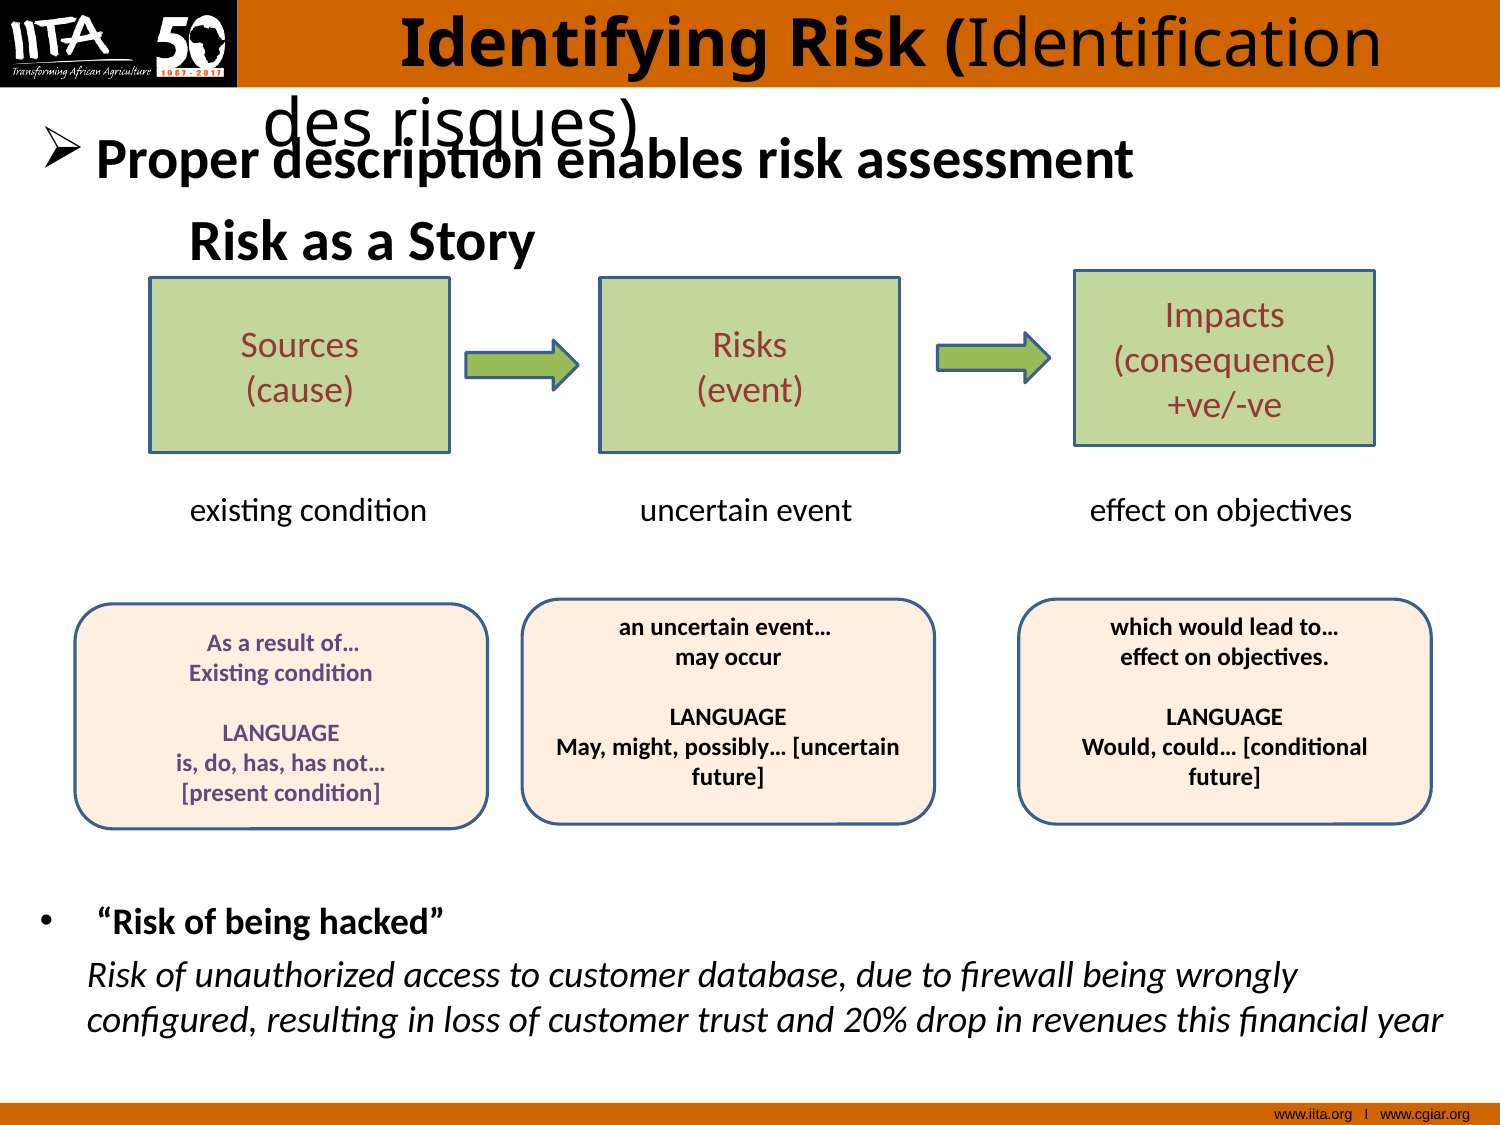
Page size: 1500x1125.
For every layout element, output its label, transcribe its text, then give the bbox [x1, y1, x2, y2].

text_box As a result of… Existing condition LANGUAGE is, do, has, has not… [present condition] [73, 602, 490, 831]
text_box Risks (event) [598, 276, 901, 454]
list Proper description enables risk assessment Risk as a Story existing condition uncertain event effect on objectives “Risk of being hacked” Risk of unauthorized access to customer database, due to firewall being wrongly configured, resulting in loss of customer trust and 20% drop in revenues this financial year [24, 112, 1475, 1100]
text_box Sources (cause) [148, 276, 451, 454]
title Identifying Risk (Identification des risques) [262, 0, 1475, 88]
text_box an uncertain event… may occur LANGUAGE May, might, possibly… [uncertain future] [520, 597, 937, 826]
text_box which would lead to… effect on objectives. LANGUAGE Would, could… [conditional future] [1017, 597, 1433, 826]
text_box [464, 338, 580, 392]
text_box Impacts (consequence) +ve/-ve [1073, 269, 1376, 447]
text_box [935, 331, 1052, 385]
picture [11, 15, 225, 79]
